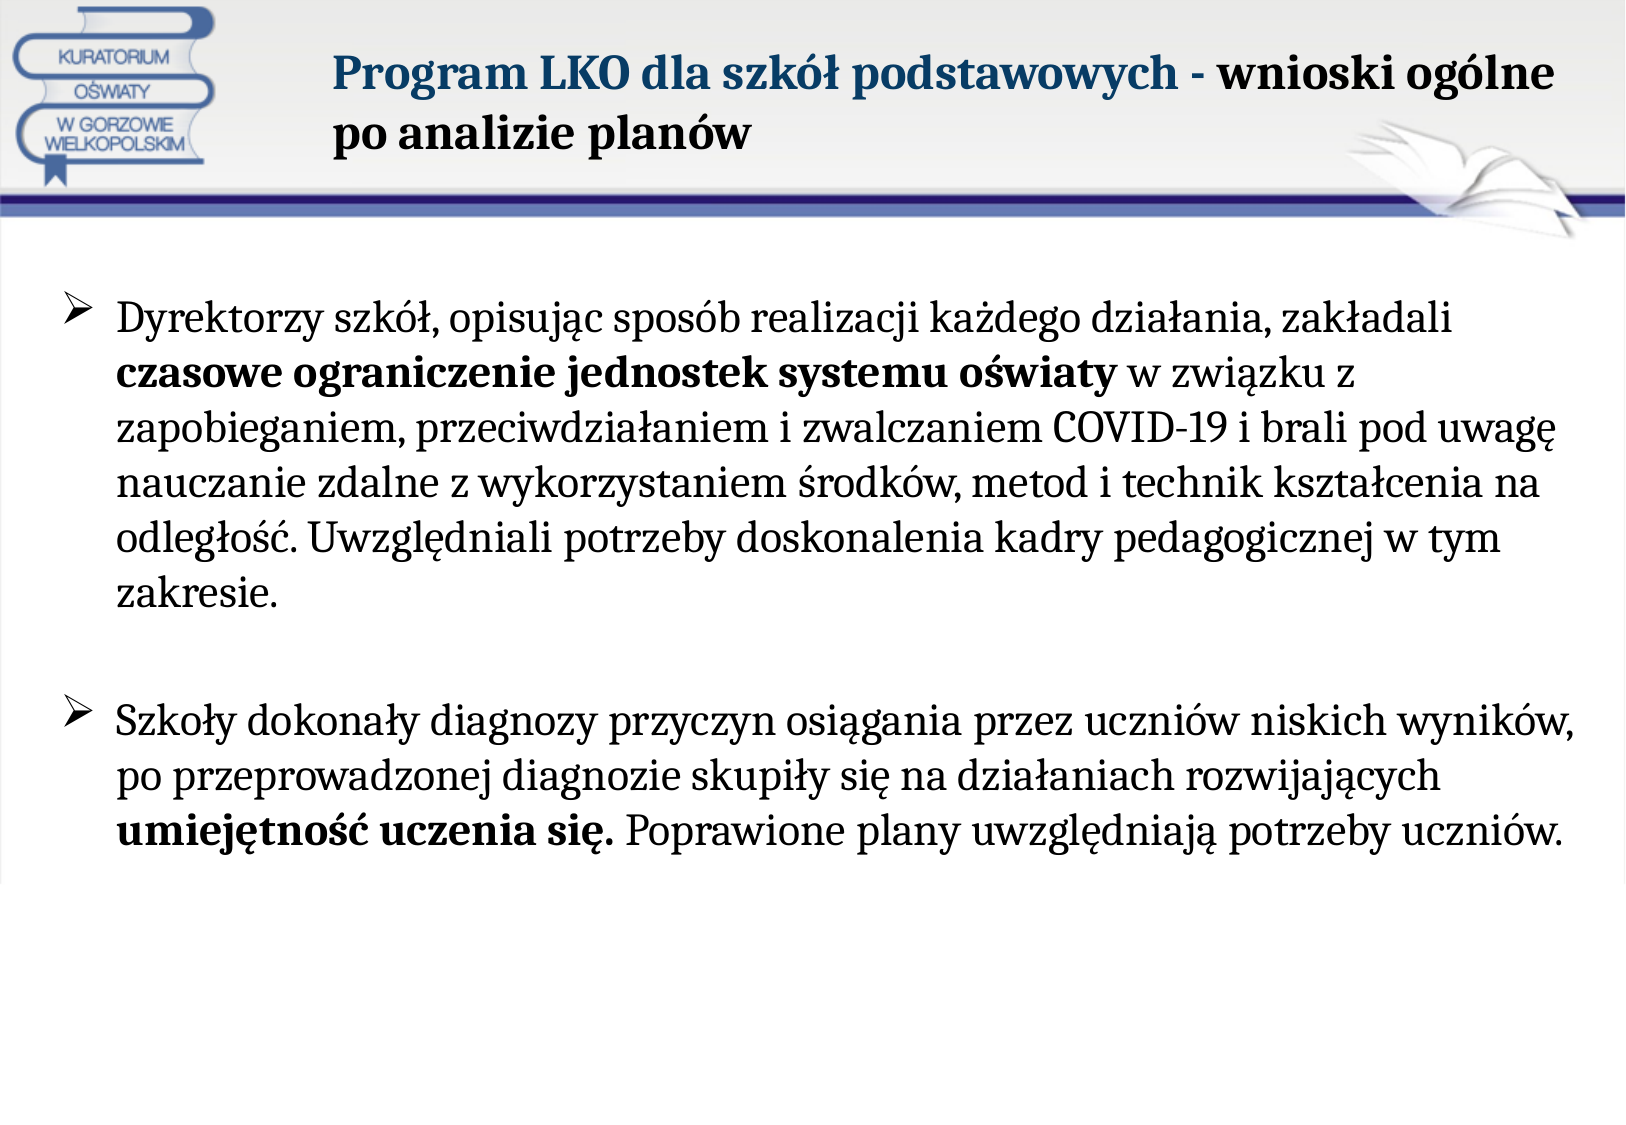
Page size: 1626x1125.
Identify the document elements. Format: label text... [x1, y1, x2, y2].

list Dyrektorzy szkół, opisując sposób realizacji każdego działania, zakładali czasowe ograniczenie jednostek systemu oświaty w związku z zapobieganiem, przeciwdziałaniem i zwalczaniem COVID-19 i brali pod uwagę nauczanie zdalne z wykorzystaniem środków, metod i technik kształcenia na odległość. Uwzględniali potrzeby doskonalenia kadry pedagogicznej w tym zakresie. Szkoły dokonały diagnozy przyczyn osiągania przez uczniów niskich wyników, po przeprowadzonej diagnozie skupiły się na działaniach rozwijających umiejętność uczenia się. Poprawione plany uwzględniają potrzeby uczniów. [45, 278, 1620, 983]
title Program LKO dla szkół podstawowych - wnioski ogólne po analizie planów [317, 23, 1600, 176]
picture [0, 0, 1626, 1125]
